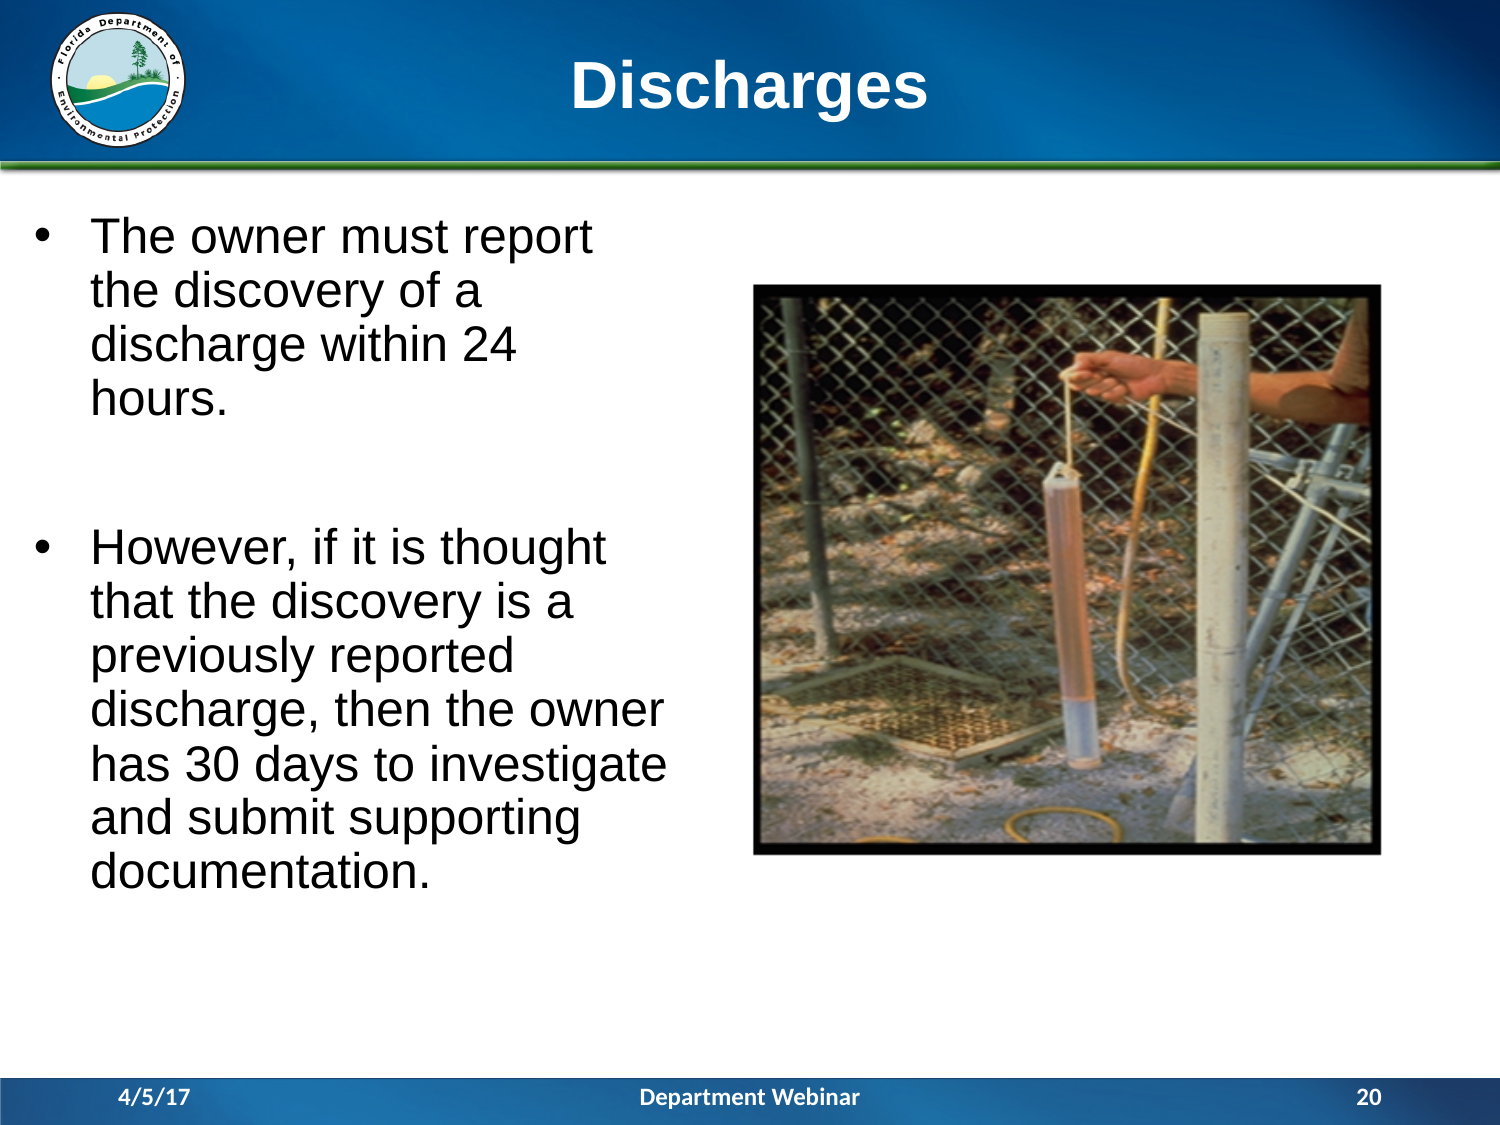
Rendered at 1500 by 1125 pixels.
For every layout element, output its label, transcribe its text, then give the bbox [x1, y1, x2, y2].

picture [0, 0, 1500, 1125]
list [663, 257, 1500, 885]
slide_number 20 [1059, 1065, 1397, 1125]
list The owner must report the discovery of a discharge within 24 hours. However, if it is thought that the discovery is a previously reported discharge, then the owner has 30 days to investigate and submit supporting documentation. [19, 202, 686, 1007]
footer Department Webinar [496, 1065, 1004, 1125]
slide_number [103, 1065, 441, 1125]
title Discharges [103, 17, 1397, 130]
